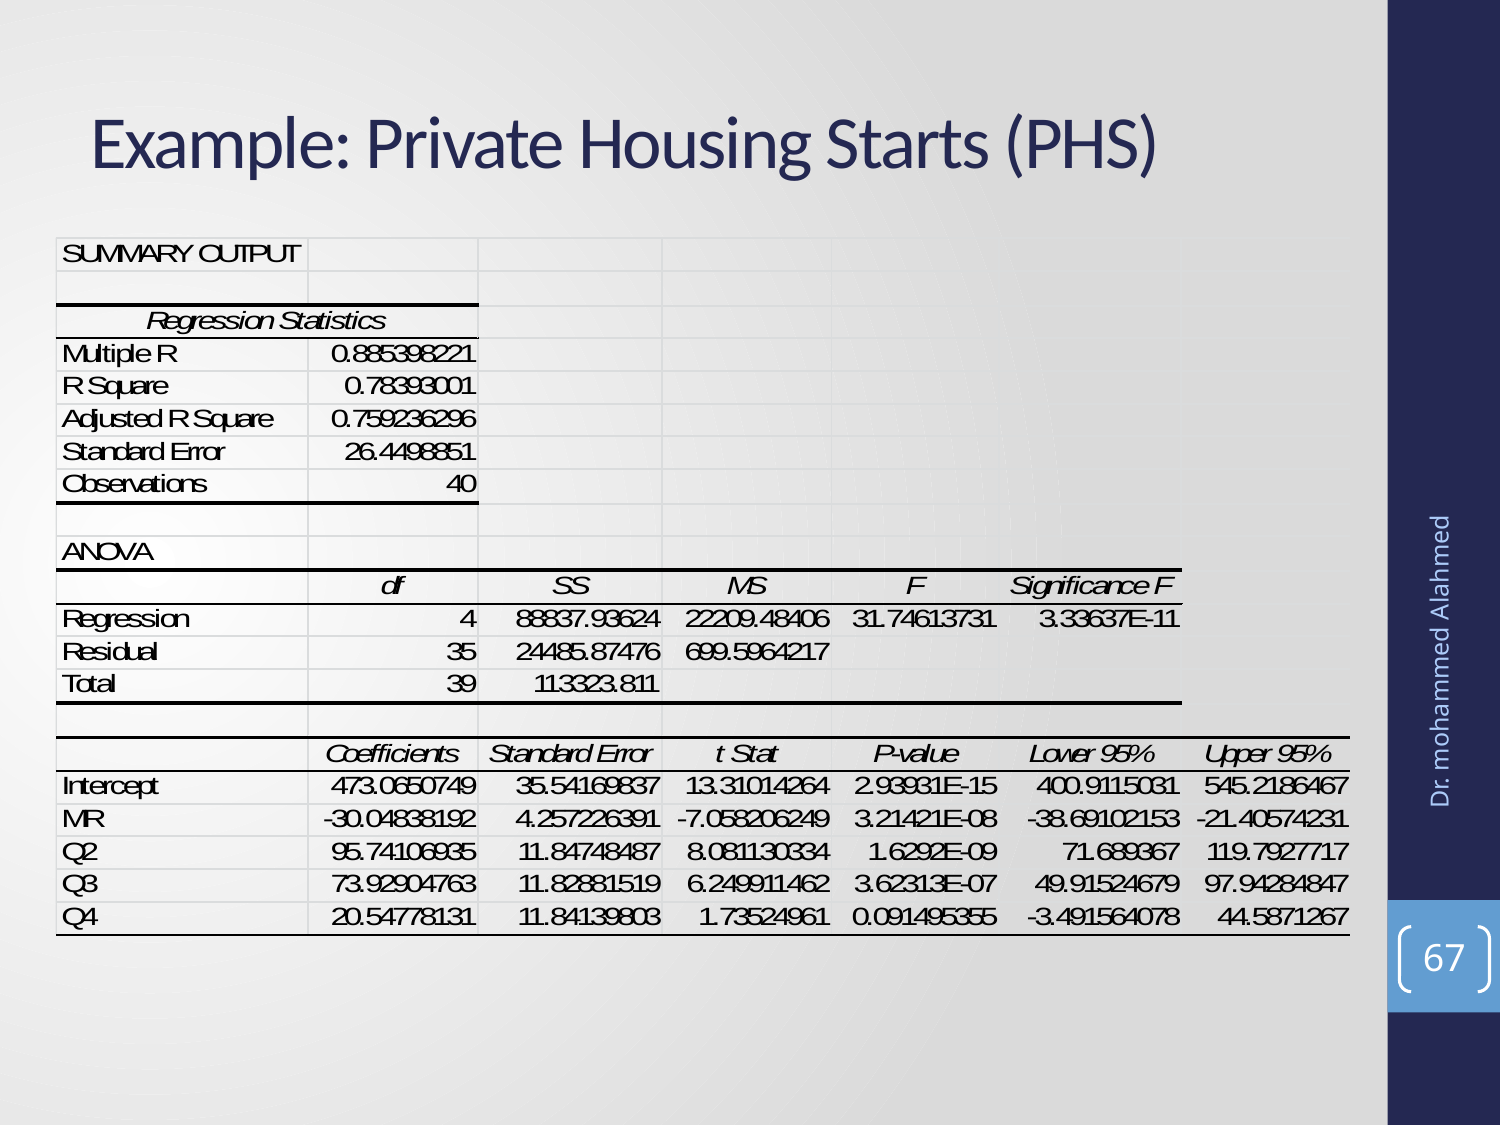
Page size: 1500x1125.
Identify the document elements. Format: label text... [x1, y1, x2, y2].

slide_number 67 [1397, 925, 1492, 994]
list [54, 236, 1353, 938]
footer Dr. mohammed Alahmed [1408, 500, 1469, 889]
title Example: Private Housing Starts (PHS) [75, 45, 1325, 230]
